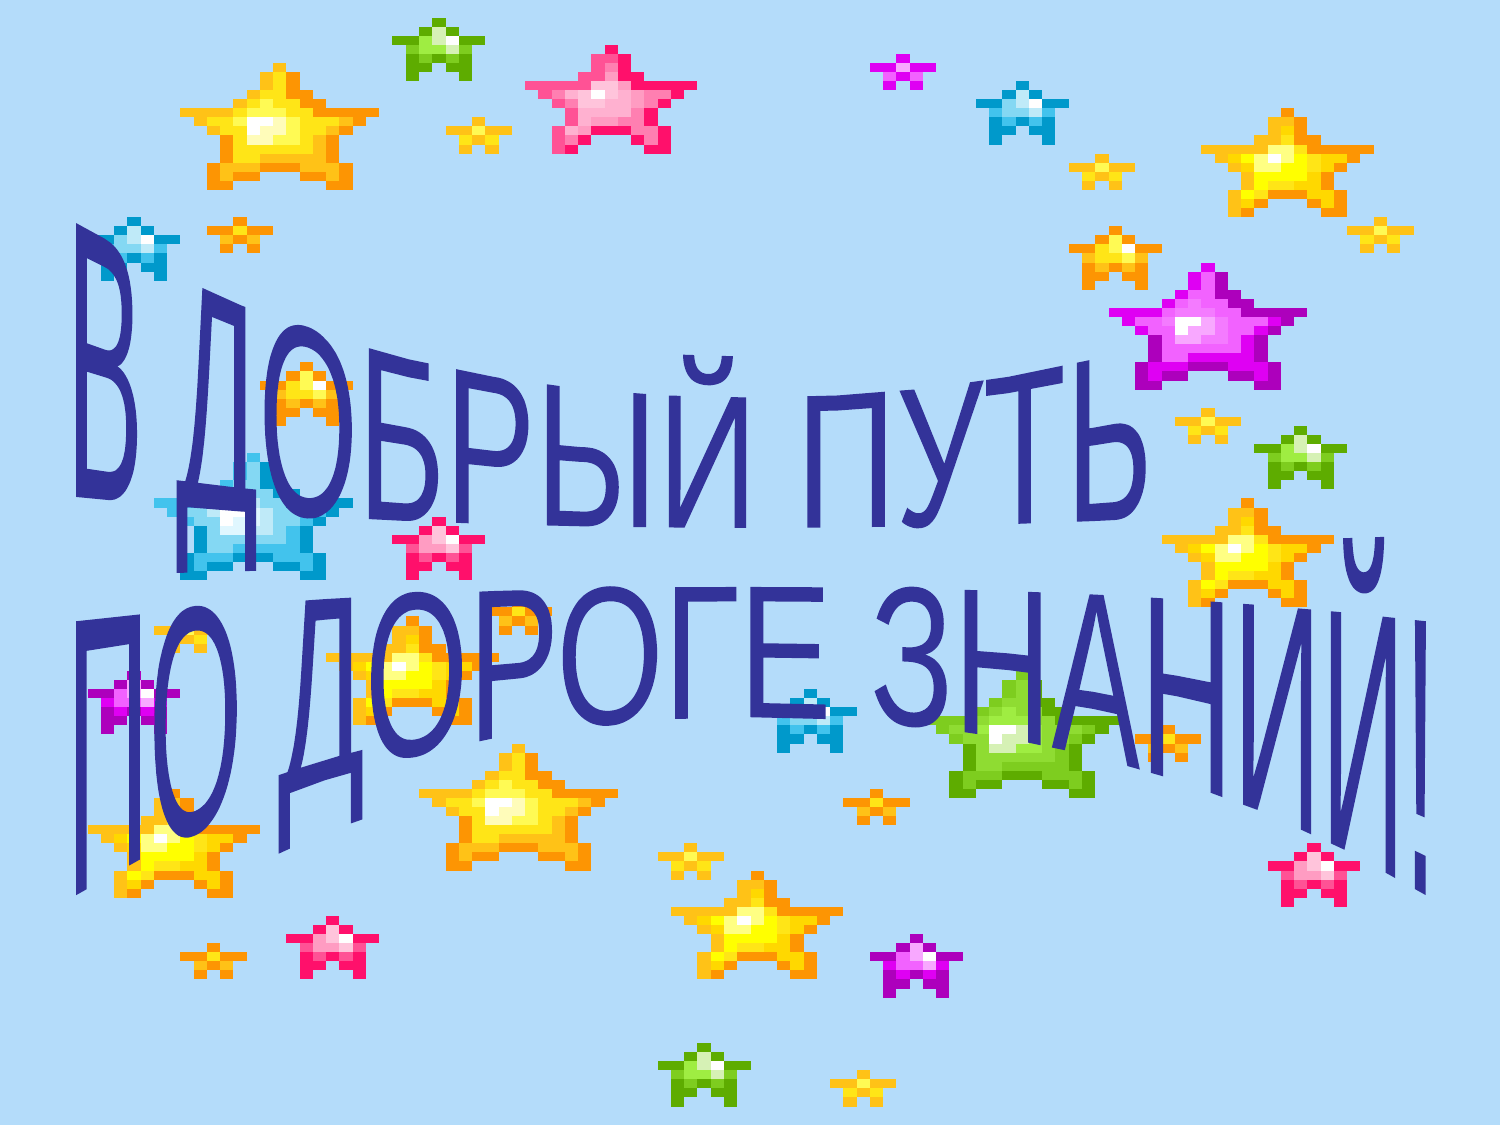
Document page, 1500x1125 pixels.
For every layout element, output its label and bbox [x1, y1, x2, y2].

picture [88, 18, 1414, 1107]
